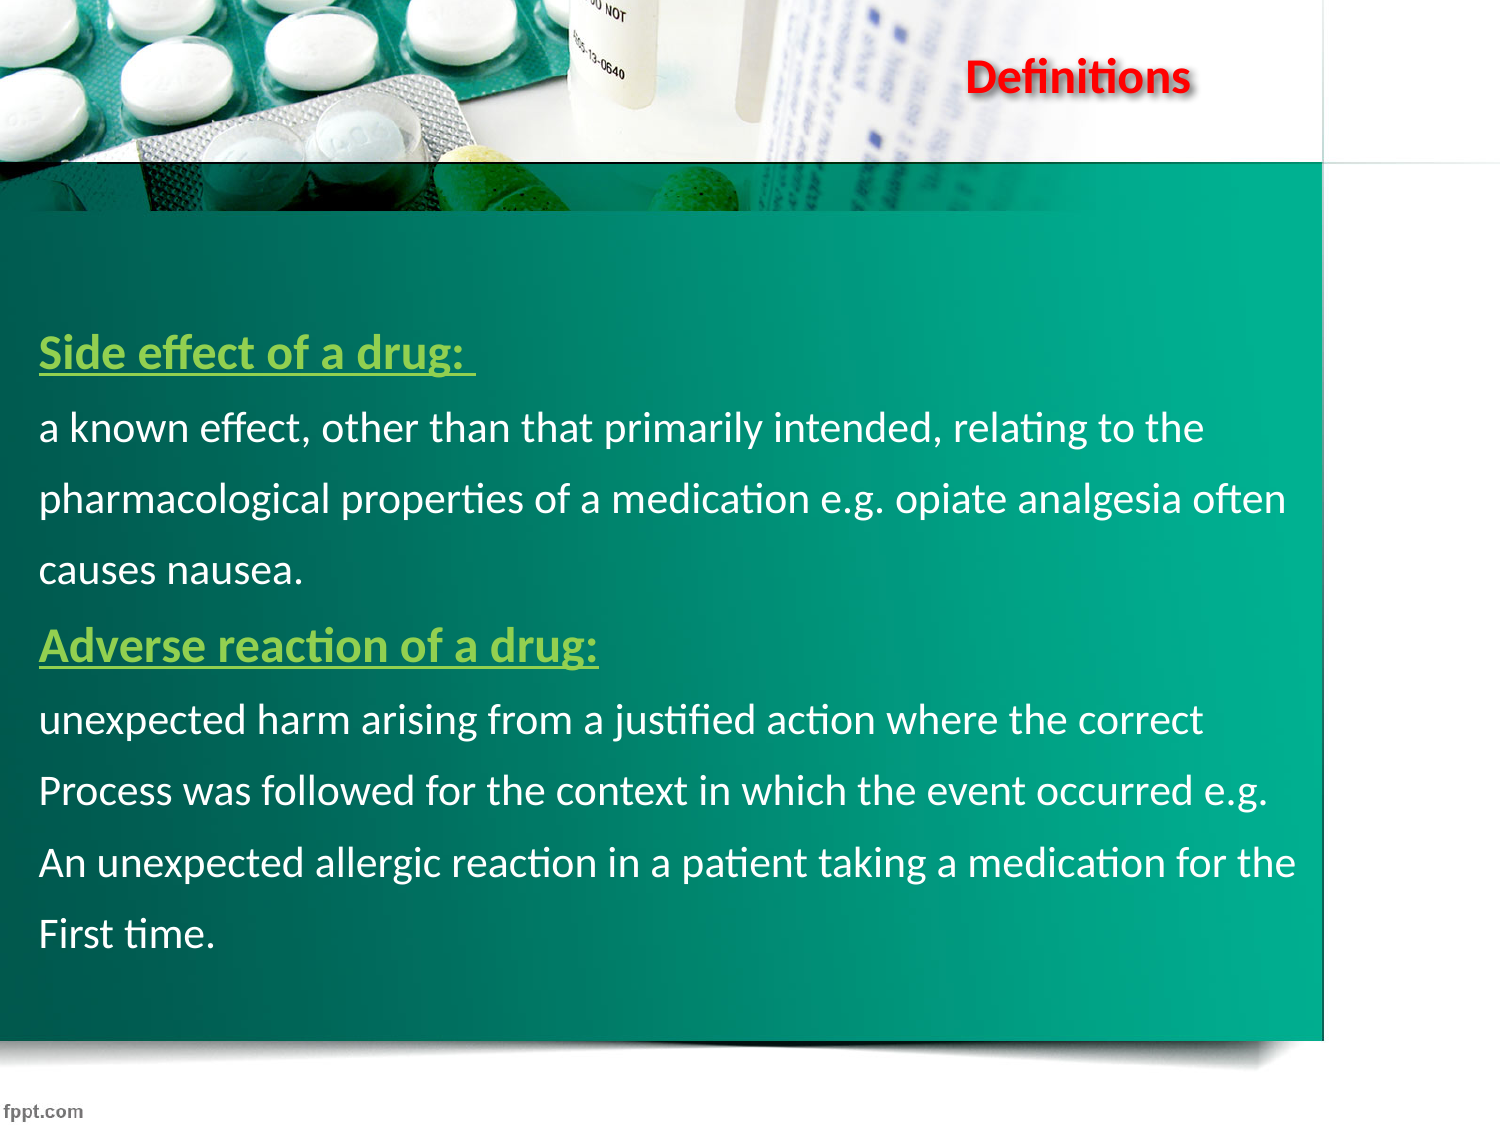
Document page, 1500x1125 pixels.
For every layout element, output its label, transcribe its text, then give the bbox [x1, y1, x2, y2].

title Definitions [950, 36, 1303, 112]
picture [0, 0, 1500, 1125]
list Side effect of a drug: a known effect, other than that primarily intended, relating to the pharmacological properties of a medication e.g. opiate analgesia often causes nausea. Adverse reaction of a drug: unexpected harm arising from a justified action where the correct Process was followed for the context in which the event occurred e.g. An unexpected allergic reaction in a patient taking a medication for the First time. [23, 311, 1424, 984]
